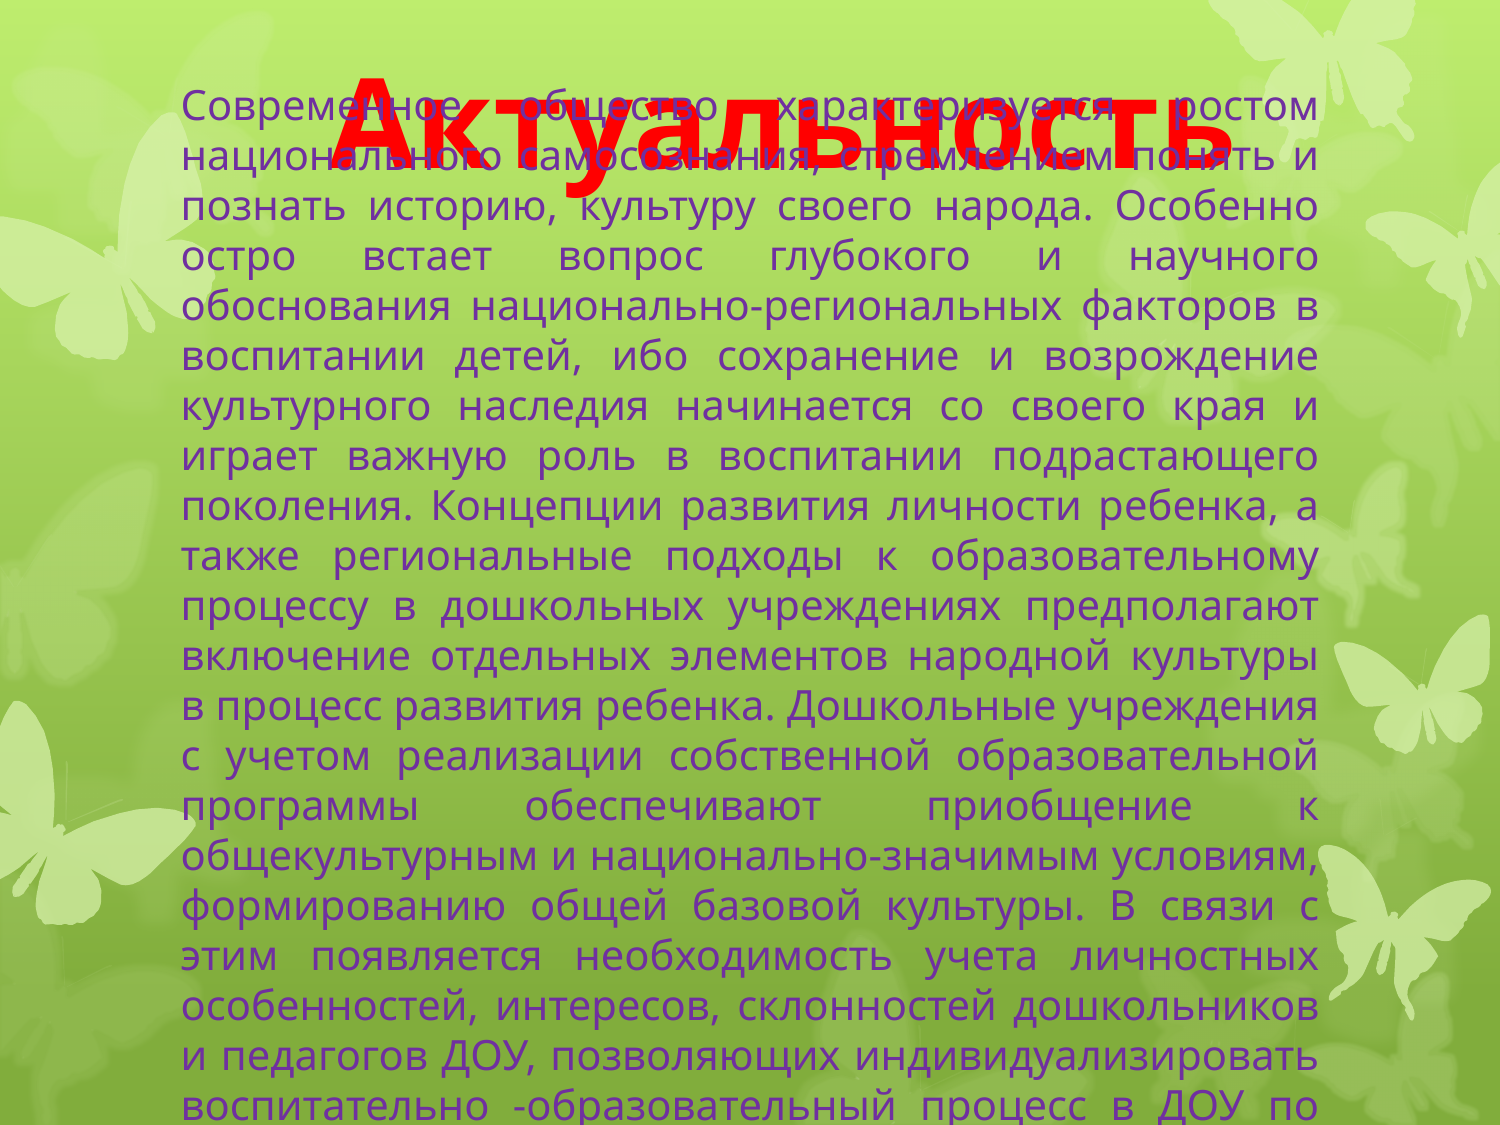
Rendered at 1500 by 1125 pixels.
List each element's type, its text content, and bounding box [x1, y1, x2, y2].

list Современное общество характеризуется ростом национального самосознания, стремлением понять и познать историю, культуру своего народа. Особенно остро встает вопрос глубокого и научного обоснования национально-региональных факторов в воспитании детей, ибо сохранение и возрождение культурного наследия начинается со своего края и играет важную роль в воспитании подрастающего поколения. Концепции развития личности ребенка, а также региональные подходы к образовательному процессу в дошкольных учреждениях предполагают включение отдельных элементов народной культуры в процесс развития ребенка. Дошкольные учреждения с учетом реализации собственной образовательной программы обеспечивают приобщение к общекультурным и национально-значимым условиям, формированию общей базовой культуры. В связи с этим появляется необходимость учета личностных особенностей, интересов, склонностей дошкольников и педагогов ДОУ, позволяющих индивидуализировать воспитательно -образовательный процесс в ДОУ по данному направлению . [165, 296, 1335, 962]
title Актуальность [159, 42, 1329, 195]
